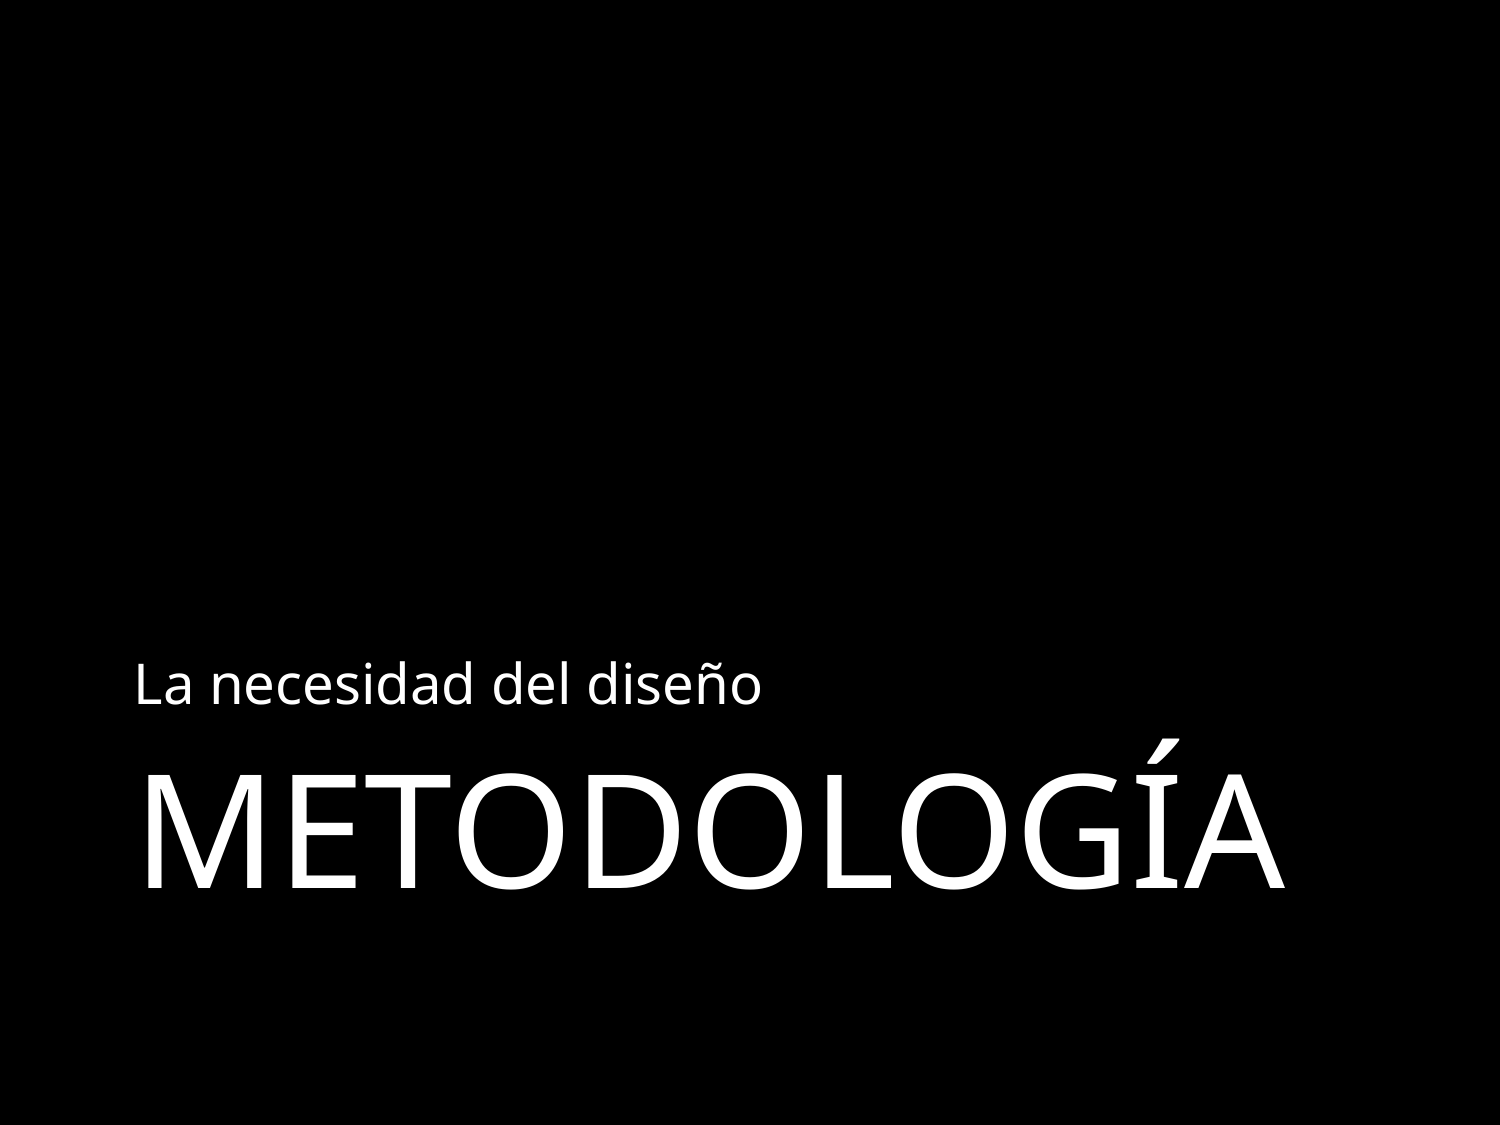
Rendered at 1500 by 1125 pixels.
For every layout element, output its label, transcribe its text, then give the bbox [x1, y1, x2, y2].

list La necesidad del diseño [118, 476, 1394, 723]
title Metodología [118, 723, 1394, 947]
